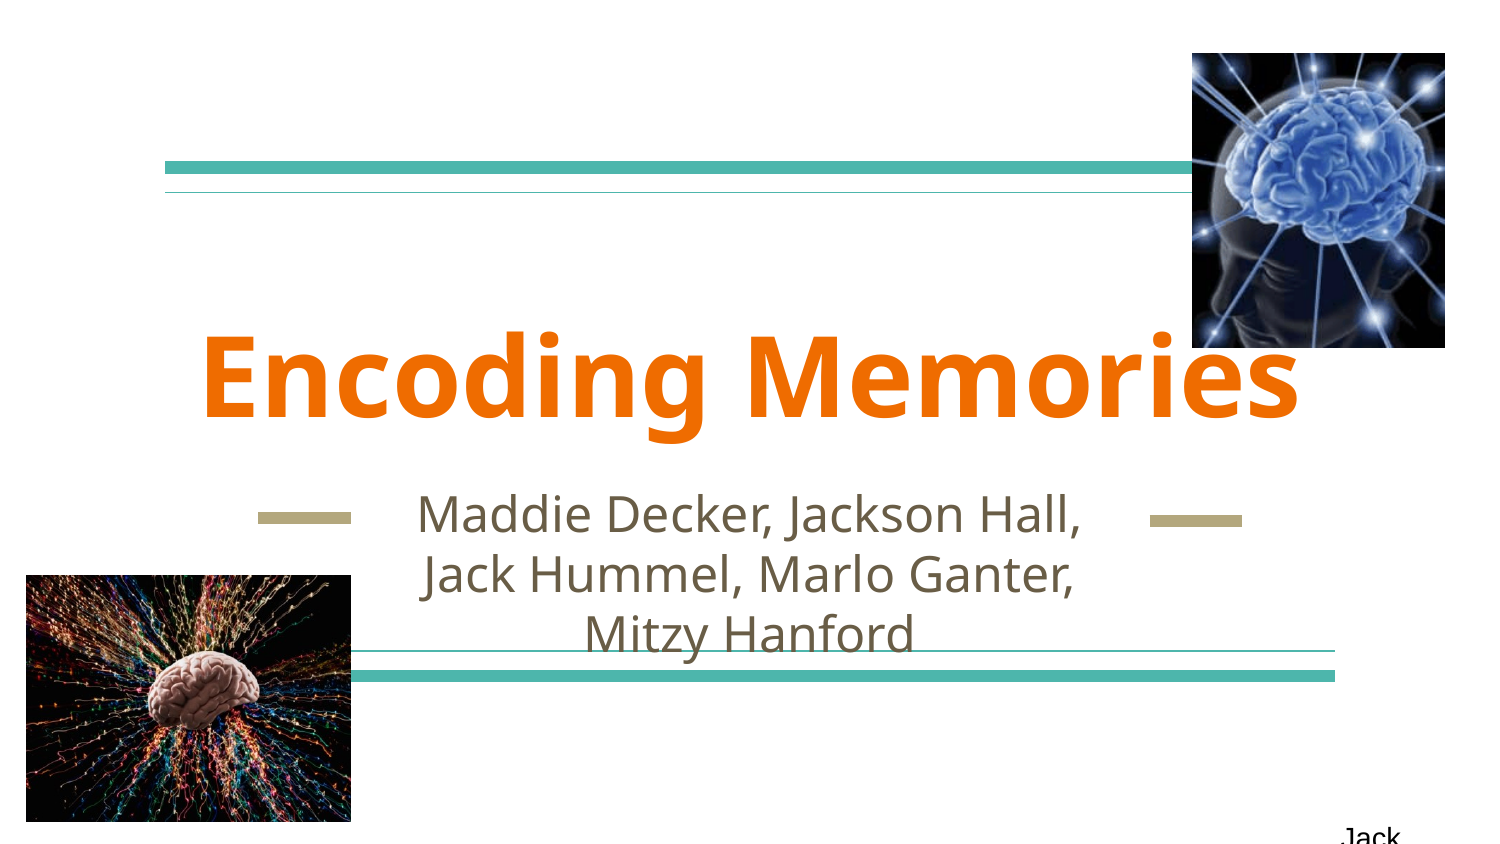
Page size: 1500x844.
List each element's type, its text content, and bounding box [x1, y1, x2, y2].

picture [1191, 53, 1445, 348]
title Encoding Memories [164, 287, 1336, 456]
subtitle Maddie Decker, Jackson Hall, Jack Hummel, Marlo Ganter, Mitzy Hanford [350, 467, 1150, 598]
picture [25, 575, 351, 823]
text_box Jack [1325, 803, 1480, 835]
